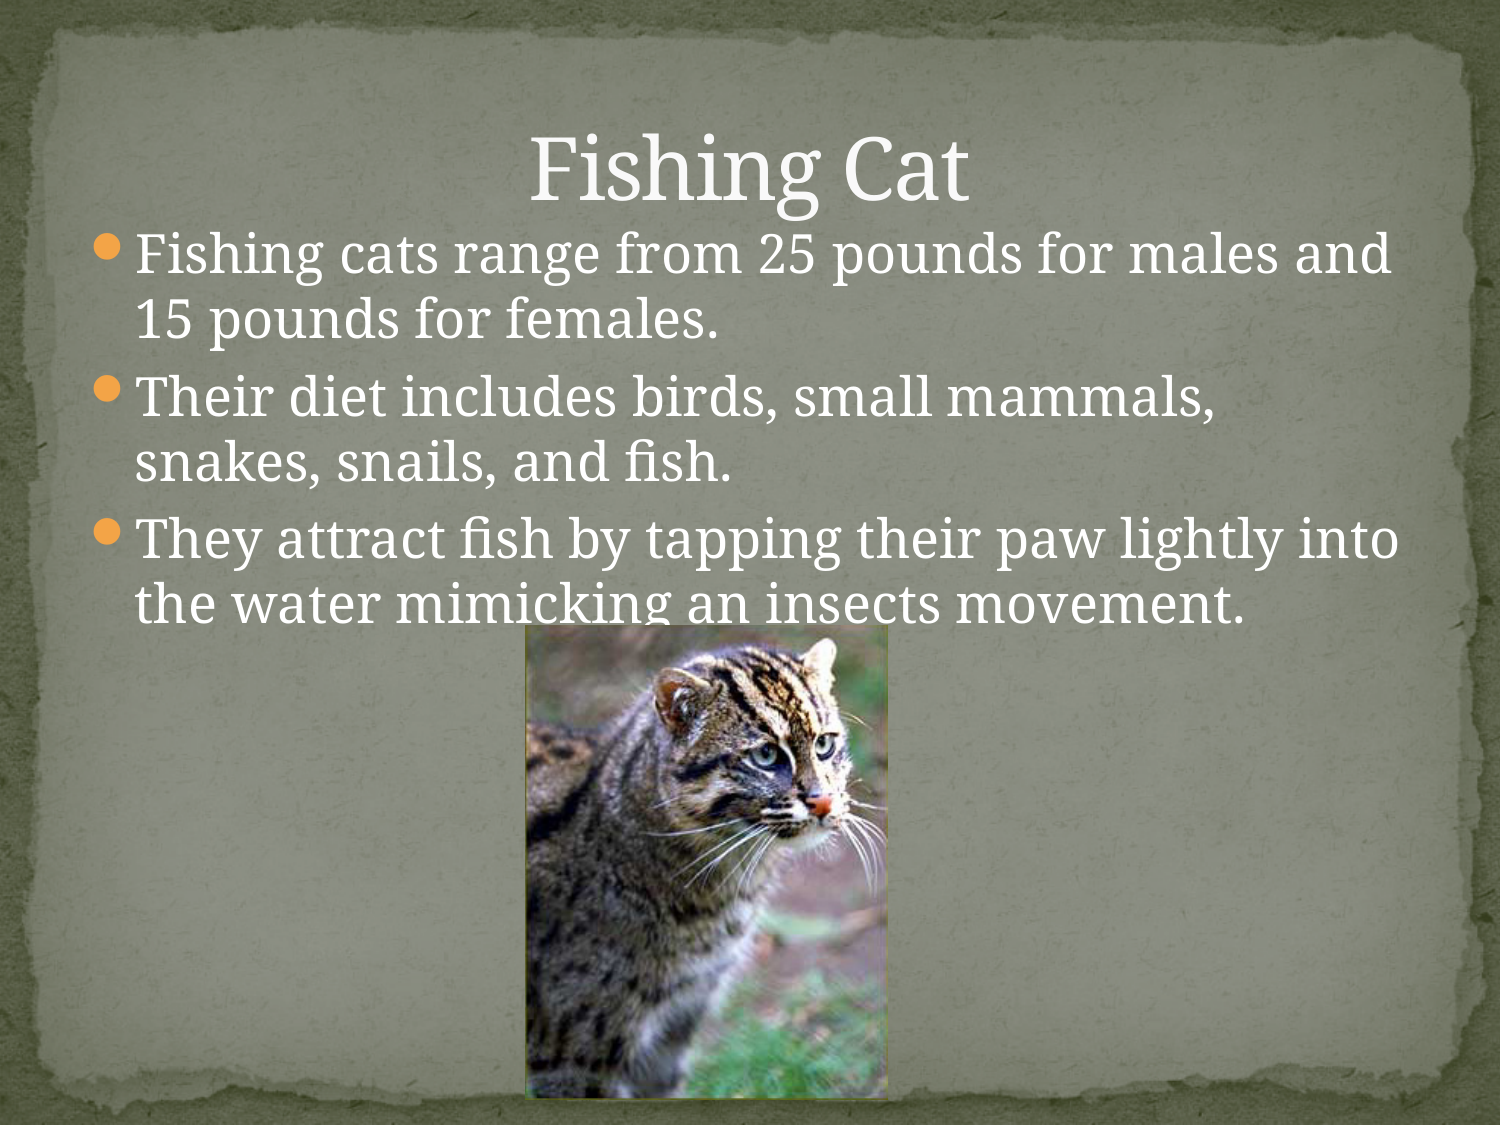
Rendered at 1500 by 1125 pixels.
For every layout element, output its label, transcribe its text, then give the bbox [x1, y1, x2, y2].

picture [525, 625, 888, 1100]
title Fishing Cat [74, 24, 1425, 225]
list Fishing cats range from 25 pounds for males and 15 pounds for females. Their diet includes birds, small mammals, snakes, snails, and fish. They attract fish by tapping their paw lightly into the water mimicking an insects movement. [75, 225, 1425, 663]
